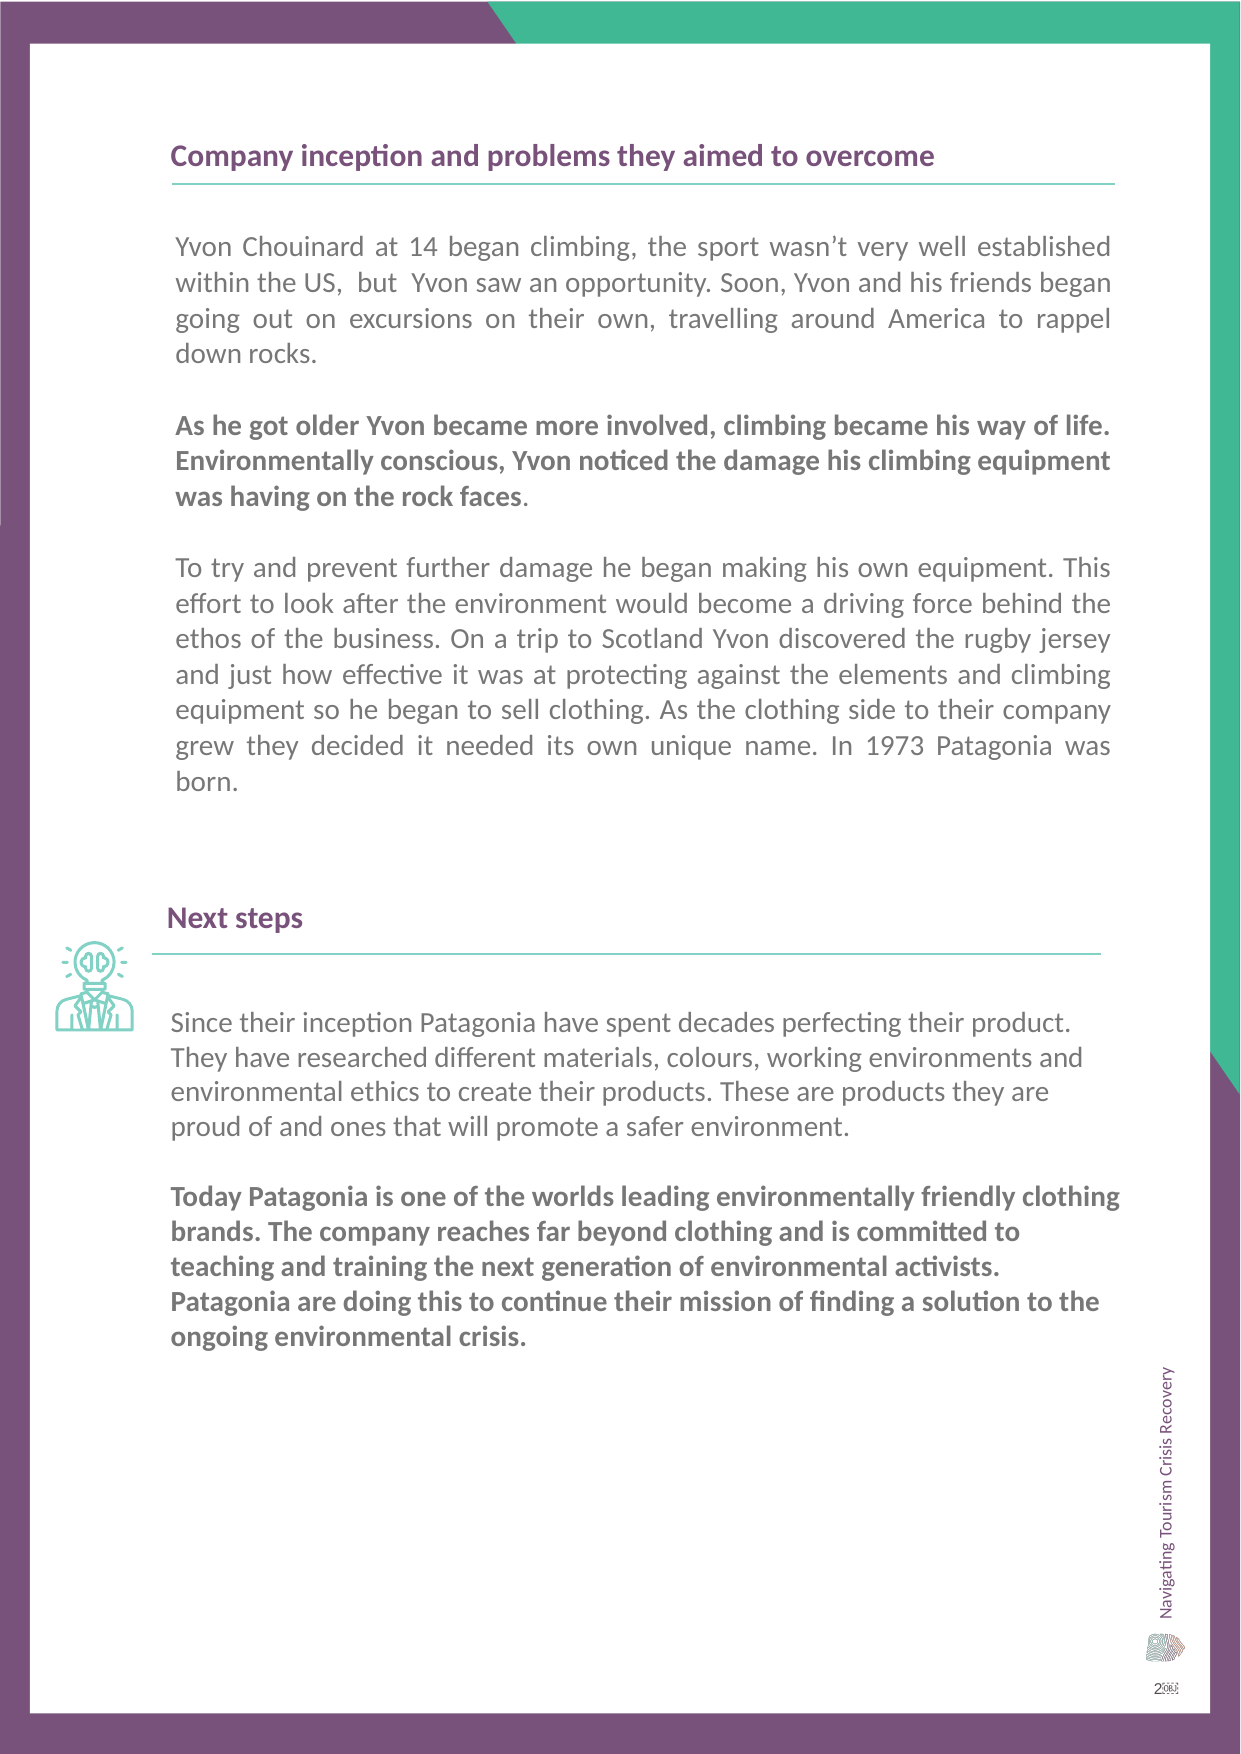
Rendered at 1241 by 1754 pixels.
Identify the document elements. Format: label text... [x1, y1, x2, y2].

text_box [55, 940, 134, 1032]
text_box Since their inception Patagonia have spent decades perfecting their product. They have researched different materials, colours, working environments and environmental ethics to create their products. These are products they are proud of and ones that will promote a safer environment. Today Patagonia is one of the worlds leading environmentally friendly clothing brands. The company reaches far beyond clothing and is committed to teaching and training the next generation of environmental activists. Patagonia are doing this to continue their mission of finding a solution to the ongoing environmental crisis. [155, 1146, 1139, 1209]
text_box Next steps [151, 884, 1135, 947]
text_box Yvon Chouinard at 14 began climbing, the sport wasn’t very well established within the US, but Yvon saw an opportunity. Soon, Yvon and his friends began going out on excursions on their own, travelling around America to rappel down rocks. As he got older Yvon became more involved, climbing became his way of life. Environmentally conscious, Yvon noticed the damage his climbing equipment was having on the rock faces. To try and prevent further damage he began making his own equipment. This effort to look after the environment would become a driving force behind the ethos of the business. On a trip to Scotland Yvon discovered the rugby jersey and just how effective it was at protecting against the elements and climbing equipment so he began to sell clothing. As the clothing side to their company grew they decided it needed its own unique name. In 1973 Patagonia was born. [160, 219, 1127, 756]
list Company inception and problems they aimed to overcome [155, 122, 1139, 185]
picture [1142, 1631, 1189, 1667]
